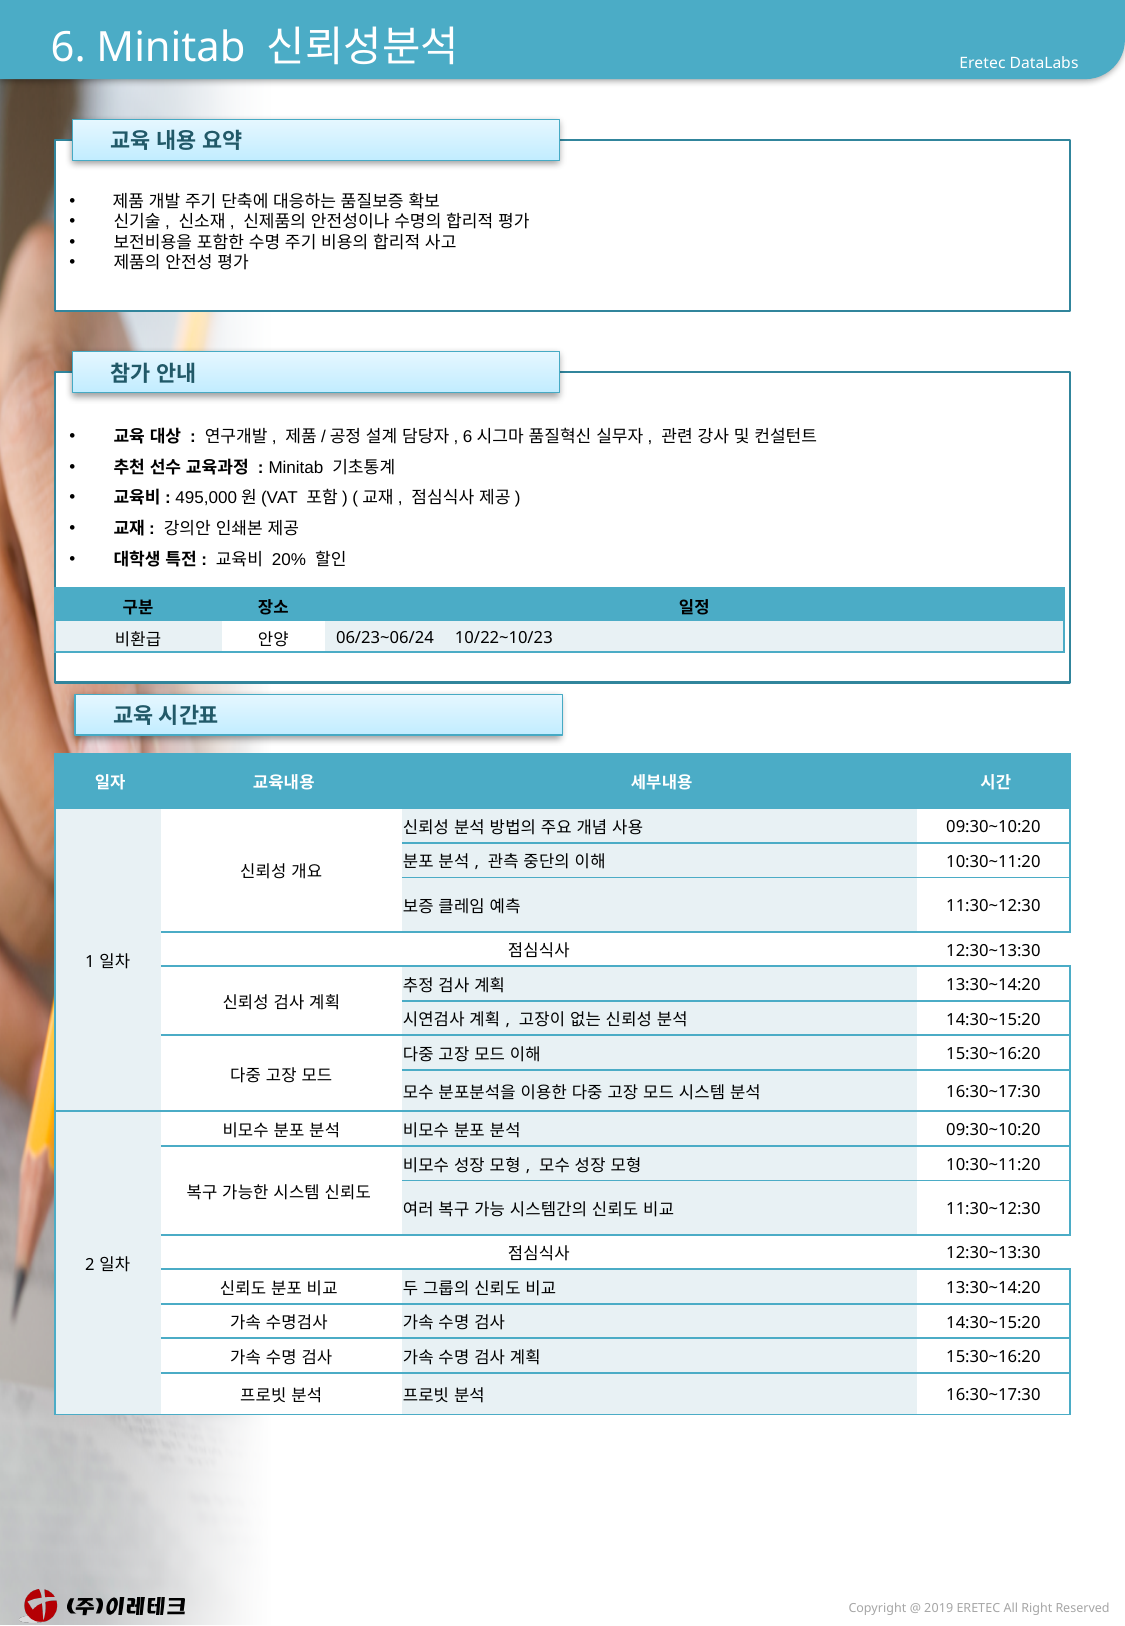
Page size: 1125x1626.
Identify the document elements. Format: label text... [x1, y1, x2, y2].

table_cell 점심식사 [161, 933, 917, 965]
table_cell 여러 복구 가능 시스템간의 신뢰도 비교 [402, 1181, 917, 1234]
table_cell 13:30~14:20 [917, 967, 1069, 1000]
table_cell 점심식사 [161, 1236, 917, 1268]
table_cell 복구 가능한 시스템 신뢰도 [161, 1147, 402, 1234]
table_cell 비모수 성장 모형, 모수 성장 모형 [402, 1147, 917, 1180]
table_cell 신뢰성 개요 [161, 809, 402, 931]
table_cell 시연검사 계획, 고장이 없는 신뢰성 분석 [402, 1002, 917, 1034]
table_cell 06/23~06/24 10/22~10/23 [325, 621, 1063, 651]
text_box 교육 대상 : 연구개발, 제품/공정 설계 담당자, 6시그마 품질혁신 실무자, 관련 강사 및 컨설턴트 추천 선수 교육과정 : Minitab 기초통계 교육비: 495,000원(VAT 포함) (교재, 점심식사 제공) 교재: 강의안 인쇄본 제공 대학생 특전: 교육비 20% 할인 [54, 407, 1065, 577]
table_cell 신뢰도 분포 비교 [161, 1270, 402, 1303]
text_box [53, 138, 1072, 314]
table_cell 신뢰성 검사 계획 [161, 967, 402, 1034]
text_box 교육 내용 요약 [72, 119, 560, 161]
table_cell 분포 분석, 관측 중단의 이해 [402, 844, 917, 877]
table_cell 두 그룹의 신뢰도 비교 [402, 1270, 917, 1303]
table_header 시간 [917, 755, 1069, 807]
table_cell 2일차 [56, 1112, 161, 1414]
table_header 교육내용 [161, 755, 402, 807]
table_cell 가속 수명검사 [161, 1305, 402, 1337]
table_cell 다중 고장 모드 [161, 1036, 402, 1110]
text_box 참가 안내 [72, 351, 560, 393]
table_cell 16:30~17:30 [917, 1374, 1069, 1414]
table_cell 12:30~13:30 [917, 933, 1070, 965]
table_cell 13:30~14:20 [917, 1270, 1069, 1303]
title 6. Minitab 신뢰성분석 [35, 9, 1049, 80]
table_cell 09:30~10:20 [917, 809, 1069, 842]
table_cell 10:30~11:20 [917, 1147, 1069, 1180]
table_cell 신뢰성 분석 방법의 주요 개념 사용 [402, 809, 917, 842]
text_box [53, 370, 1072, 685]
table_cell 11:30~12:30 [917, 878, 1069, 931]
table_cell 09:30~10:20 [917, 1112, 1069, 1145]
table_cell 비모수 분포 분석 [161, 1112, 402, 1145]
table_header 장소 [222, 589, 325, 619]
table_cell 16:30~17:30 [917, 1071, 1069, 1110]
table_cell 15:30~16:20 [917, 1036, 1069, 1069]
picture [0, 48, 1125, 1625]
table_cell 15:30~16:20 [917, 1339, 1069, 1372]
table_cell 추정 검사 계획 [402, 967, 917, 1000]
table_cell 10:30~11:20 [917, 844, 1069, 877]
table_cell 안양 [222, 621, 325, 651]
table_cell 가속 수명 검사 [161, 1339, 402, 1372]
table_cell 14:30~15:20 [917, 1002, 1069, 1034]
table_cell 프로빗 분석 [402, 1374, 917, 1414]
table_cell 가속 수명 검사 계획 [402, 1339, 917, 1372]
table_cell 비환급 [56, 621, 222, 651]
table_header 일자 [56, 755, 161, 807]
table_cell 14:30~15:20 [917, 1305, 1069, 1337]
table_cell 모수 분포분석을 이용한 다중 고장 모드 시스템 분석 [402, 1071, 917, 1110]
table_header 일정 [325, 589, 1063, 619]
table_cell 가속 수명 검사 [402, 1305, 917, 1337]
table_cell 비모수 분포 분석 [402, 1112, 917, 1145]
text_box 교육 시간표 [74, 694, 563, 736]
table_cell 12:30~13:30 [917, 1236, 1070, 1268]
table_cell 프로빗 분석 [161, 1374, 402, 1414]
table_cell 11:30~12:30 [917, 1181, 1069, 1234]
table_header 구분 [56, 589, 222, 619]
table_cell 1일차 [56, 809, 161, 1110]
table_header 세부내용 [402, 755, 917, 807]
text_box 제품 개발 주기 단축에 대응하는 품질보증 확보 신기술, 신소재, 신제품의 안전성이나 수명의 합리적 평가 보전비용을 포함한 수명 주기 비용의 합리적 사고 제품의 안전성 평가 [54, 182, 1065, 280]
table_cell 다중 고장 모드 이해 [402, 1036, 917, 1069]
table_cell 보증 클레임 예측 [402, 878, 917, 931]
